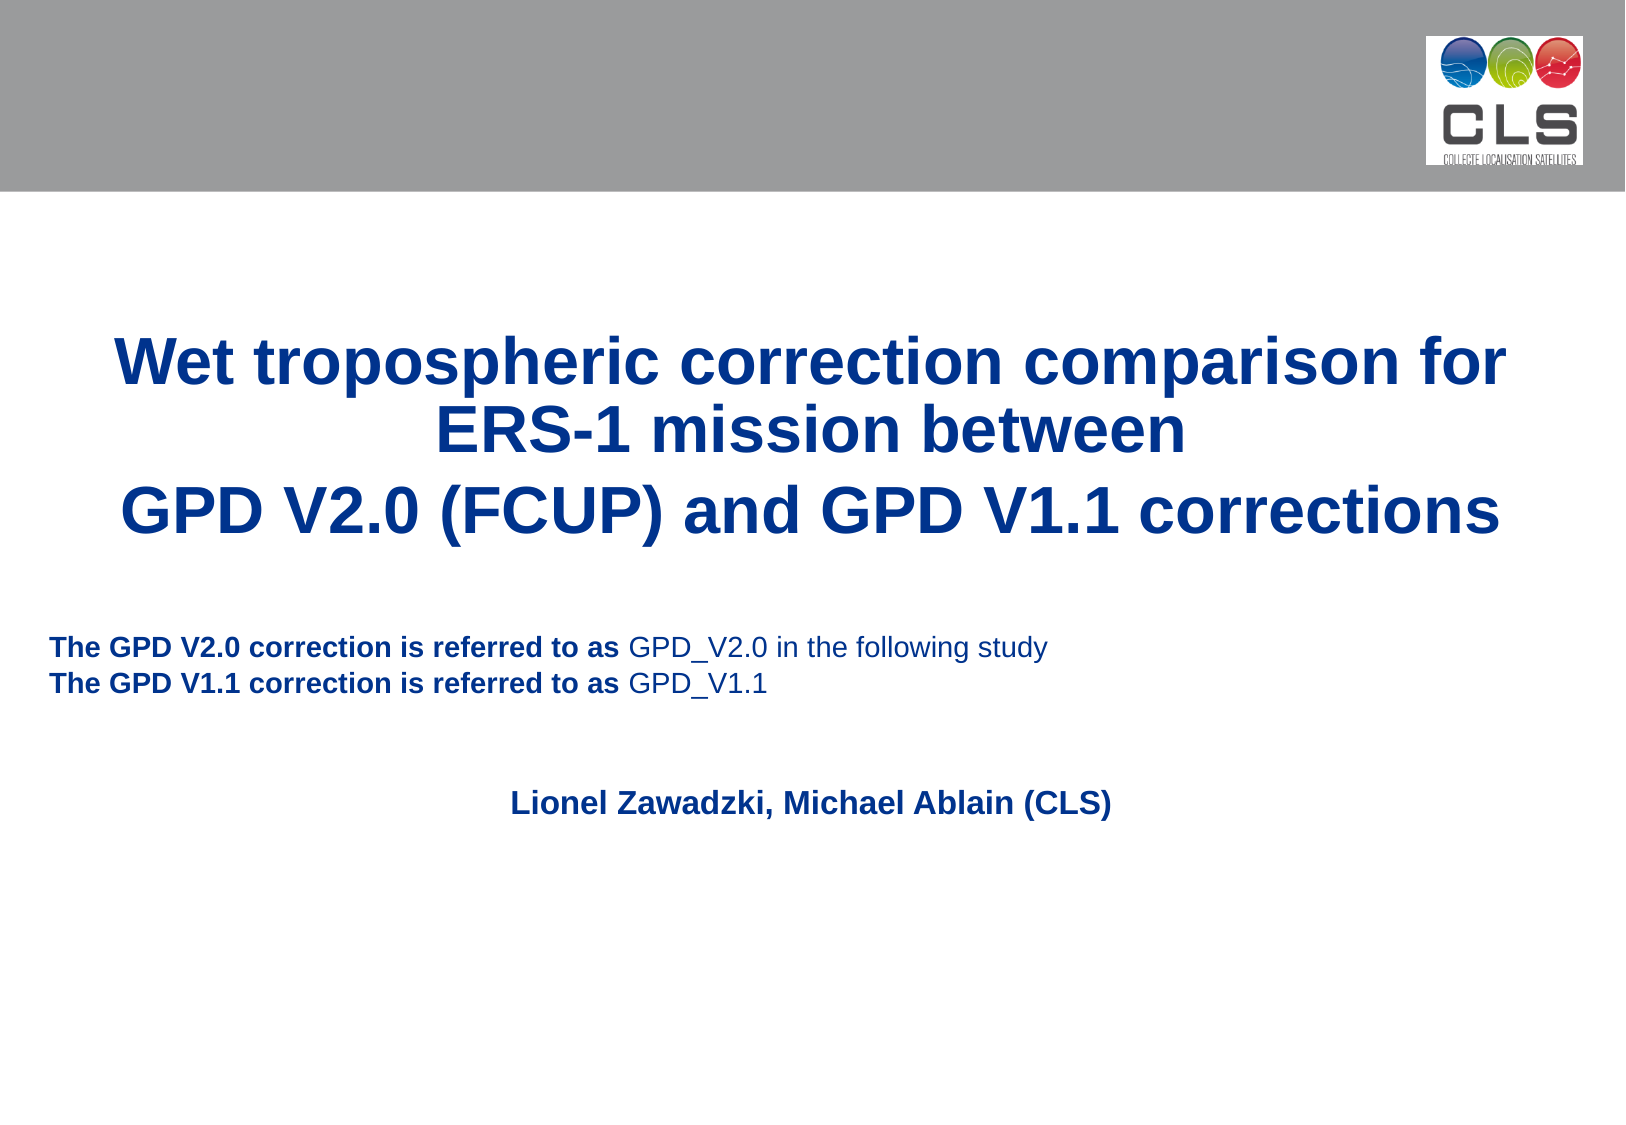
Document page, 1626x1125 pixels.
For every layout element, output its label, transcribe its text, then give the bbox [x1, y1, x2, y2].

picture [1426, 36, 1583, 165]
text_box Wet tropospheric correction comparison for ERS-1 mission between GPD V2.0 (FCUP) and GPD V1.1 corrections The GPD V2.0 correction is referred to as GPD_V2.0 in the following study The GPD V1.1 correction is referred to as GPD_V1.1 Lionel Zawadzki, Michael Ablain (CLS) [34, 322, 1589, 897]
